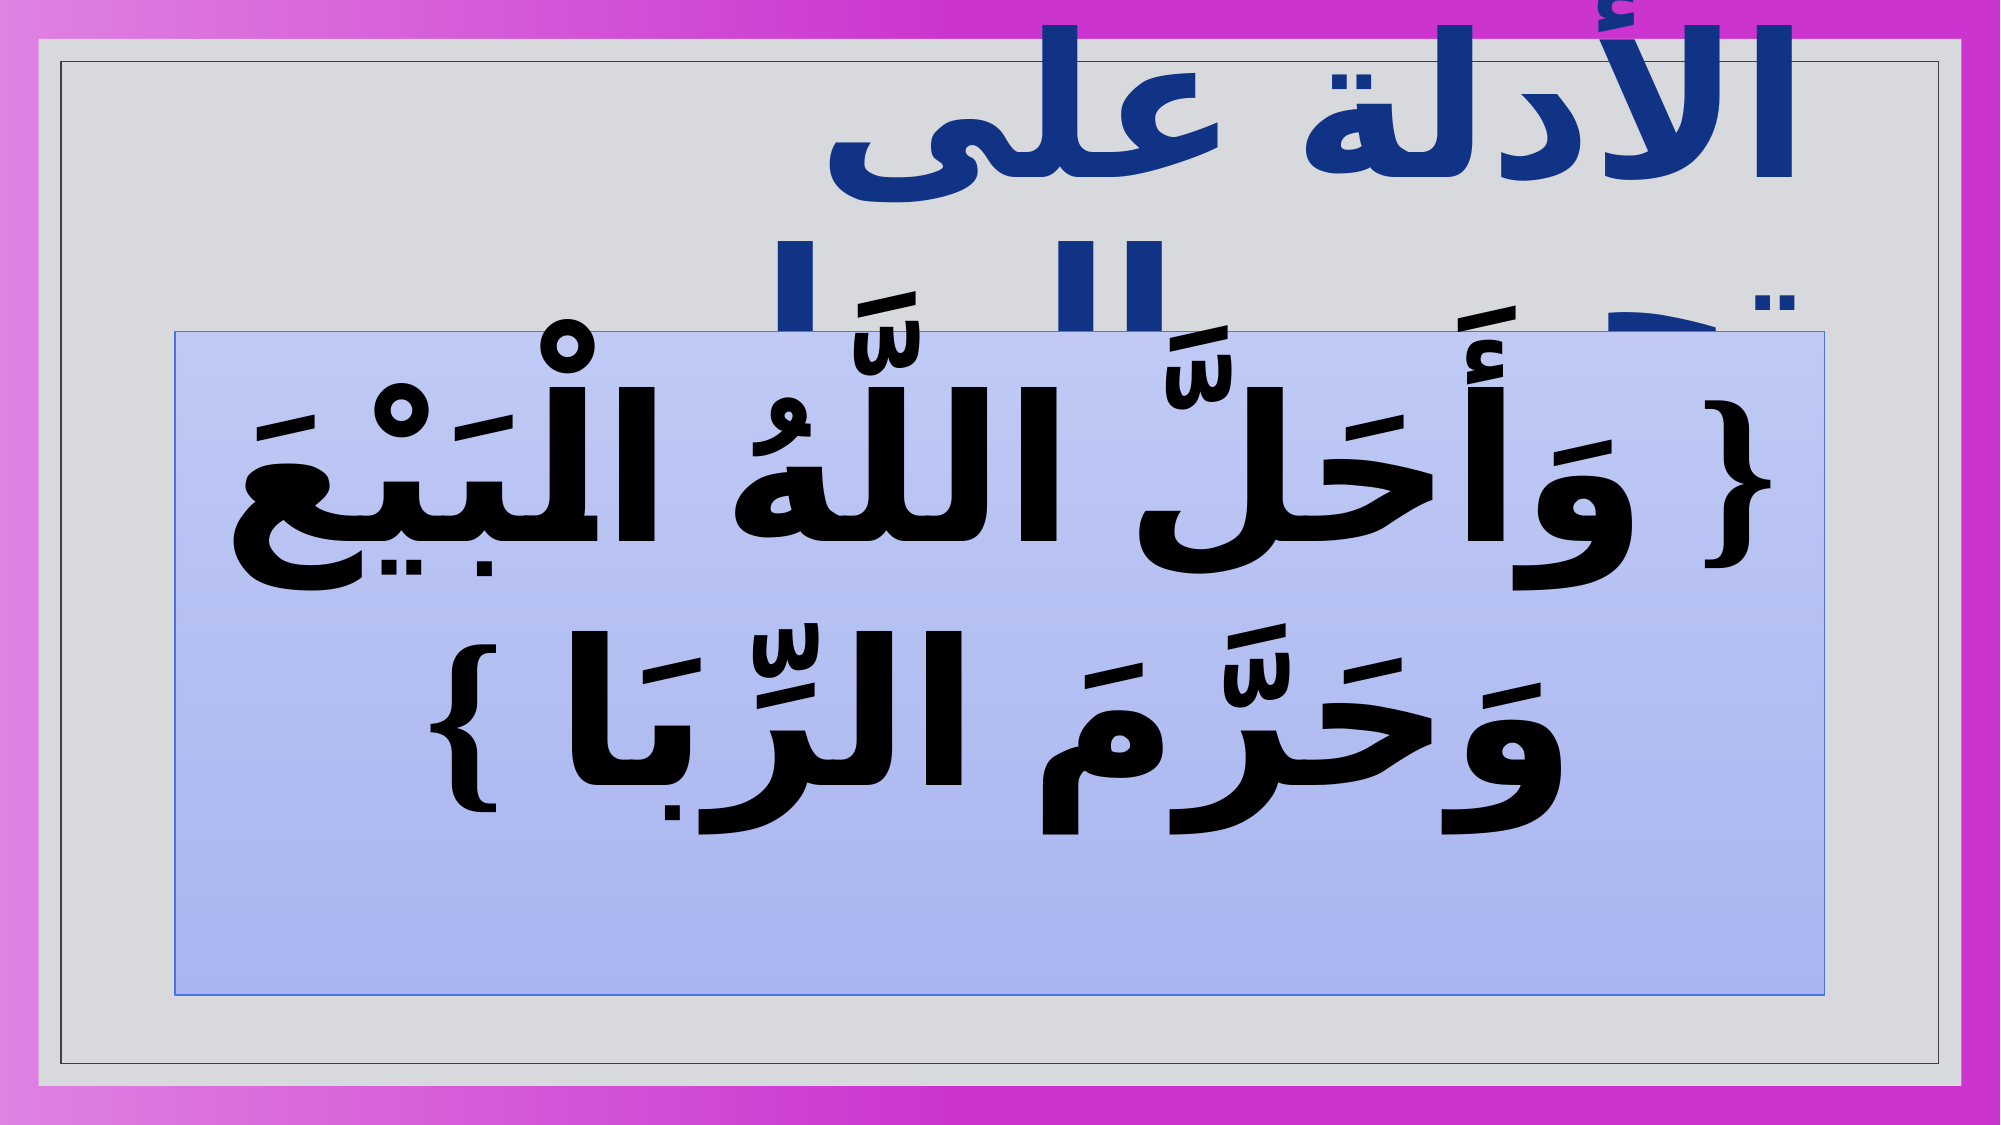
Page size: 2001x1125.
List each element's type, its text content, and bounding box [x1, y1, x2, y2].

title الأدلة على تحريم الربا [174, 92, 1825, 331]
list { وَأَحَلَّ اللَّهُ الْبَيْعَ وَحَرَّمَ الرِّبَا } [174, 331, 1825, 996]
